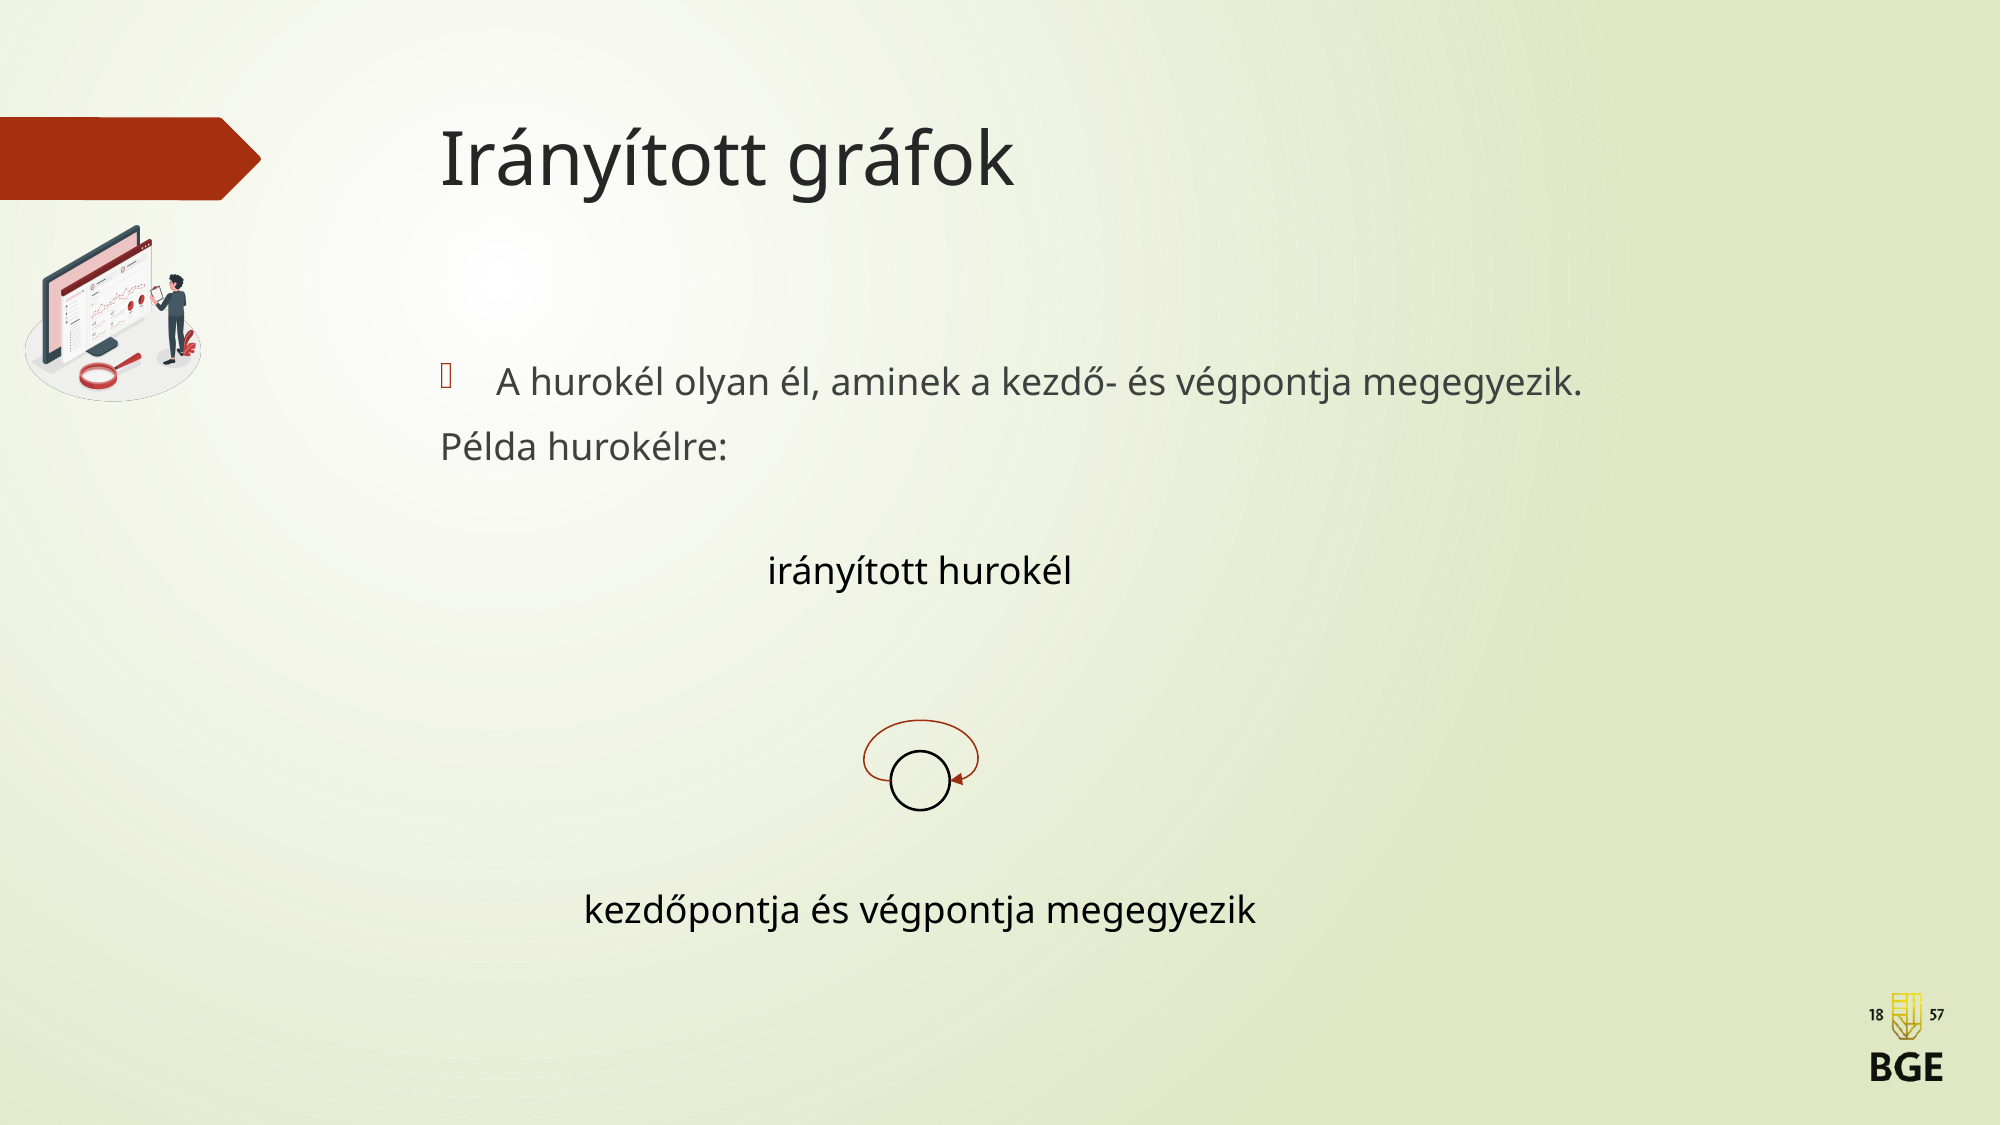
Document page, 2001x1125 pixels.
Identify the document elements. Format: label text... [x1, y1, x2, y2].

text_box irányított hurokél [752, 539, 1089, 600]
picture [1853, 984, 1958, 1090]
picture [17, 217, 208, 408]
text_box [890, 790, 950, 812]
text_box [889, 749, 951, 780]
text_box kezdőpontja és végpontja megegyezik [568, 878, 1272, 939]
title Irányított gráfok [425, 102, 1888, 313]
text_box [890, 783, 950, 789]
list A hurokél olyan él, aminek a kezdő- és végpontja megegyezik. Példa hurokélre: [424, 350, 1888, 628]
